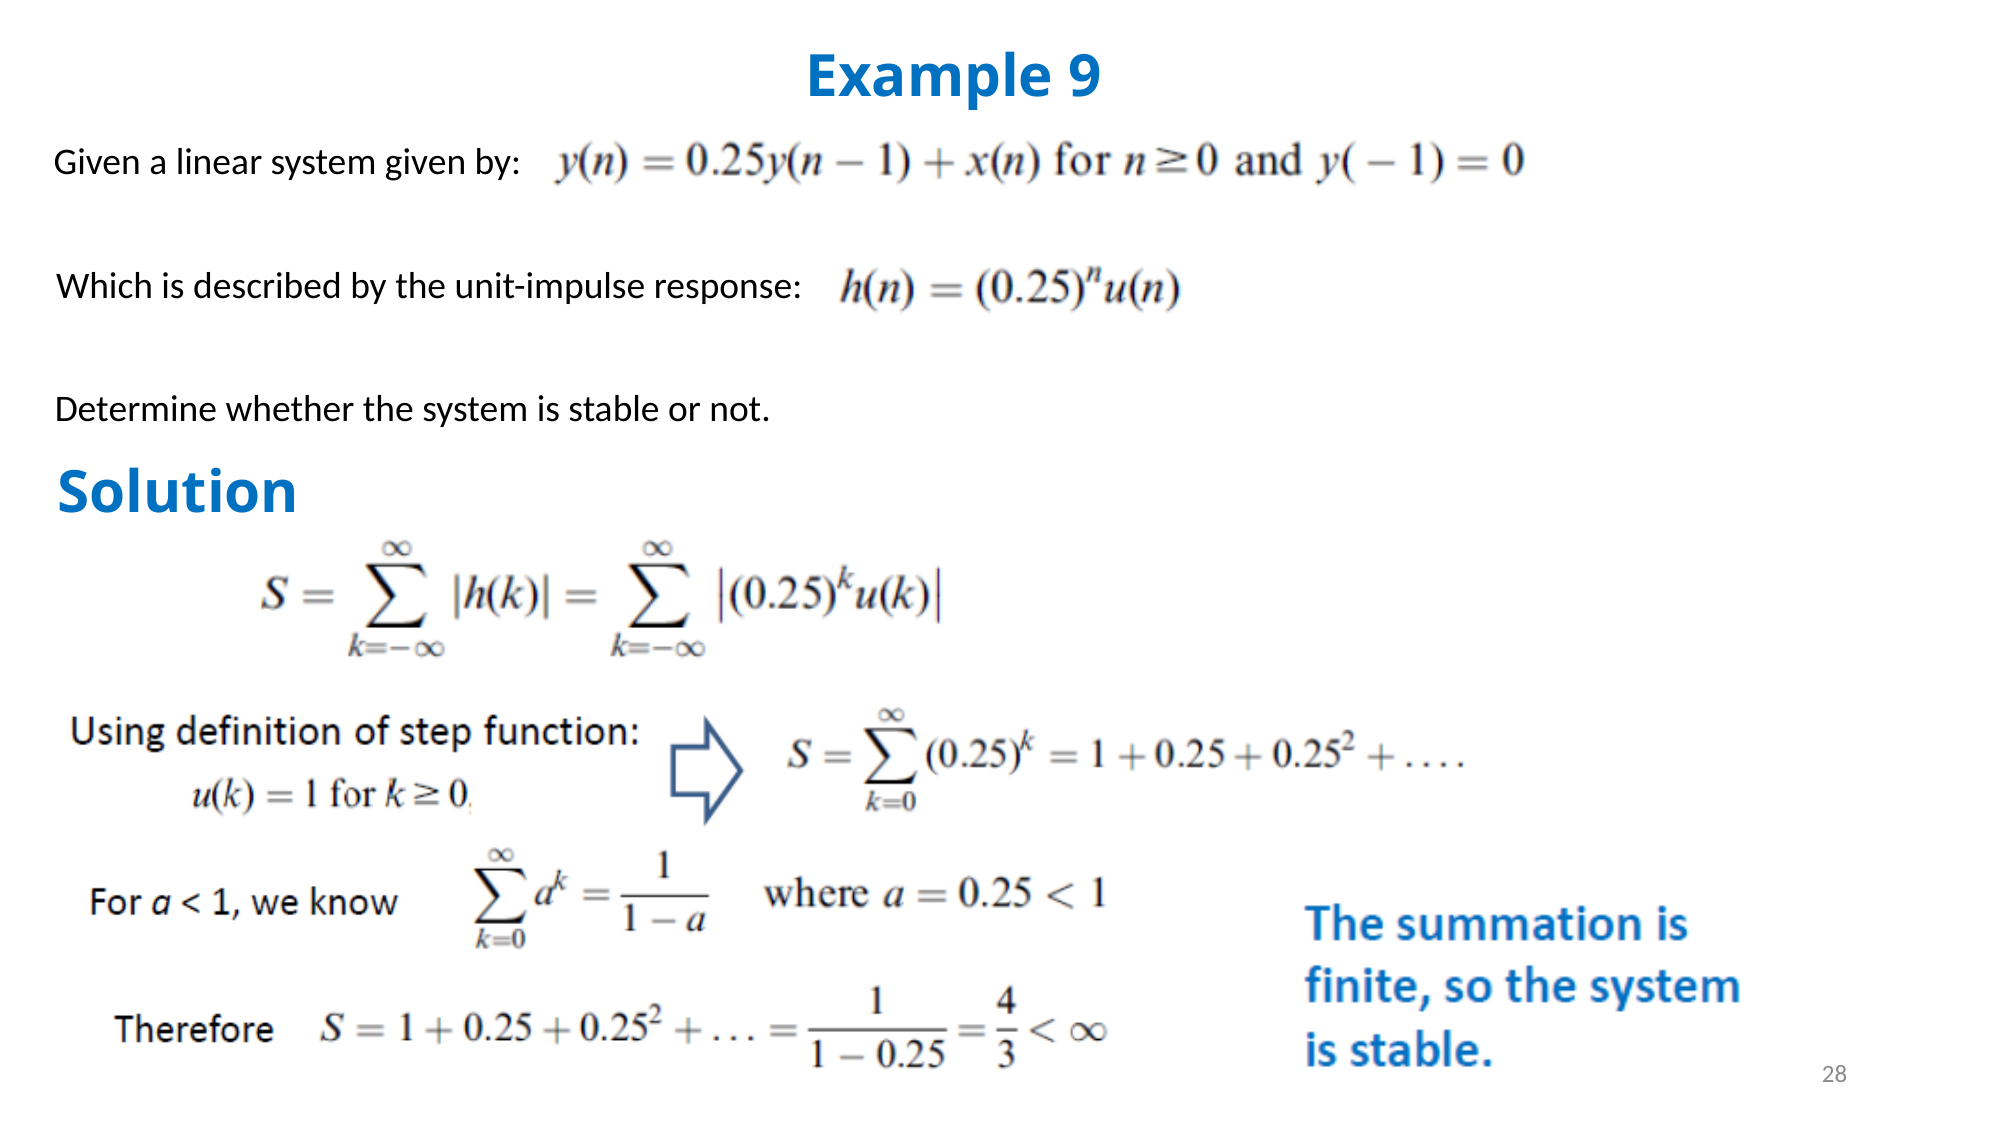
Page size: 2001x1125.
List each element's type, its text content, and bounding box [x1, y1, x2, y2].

picture [75, 839, 1117, 1085]
picture [245, 533, 953, 666]
text_box Example 9 [790, 26, 1133, 116]
picture [51, 691, 1480, 829]
text_box Determine whether the system is stable or not. [40, 376, 787, 437]
text_box Solution [43, 442, 314, 532]
picture [548, 137, 1536, 191]
text_box Which is described by the unit-impulse response: [41, 253, 827, 313]
picture [831, 255, 1190, 322]
slide_number 28 [1412, 1042, 1863, 1103]
text_box Given a linear system given by: [38, 129, 546, 190]
picture [1285, 895, 1758, 1090]
